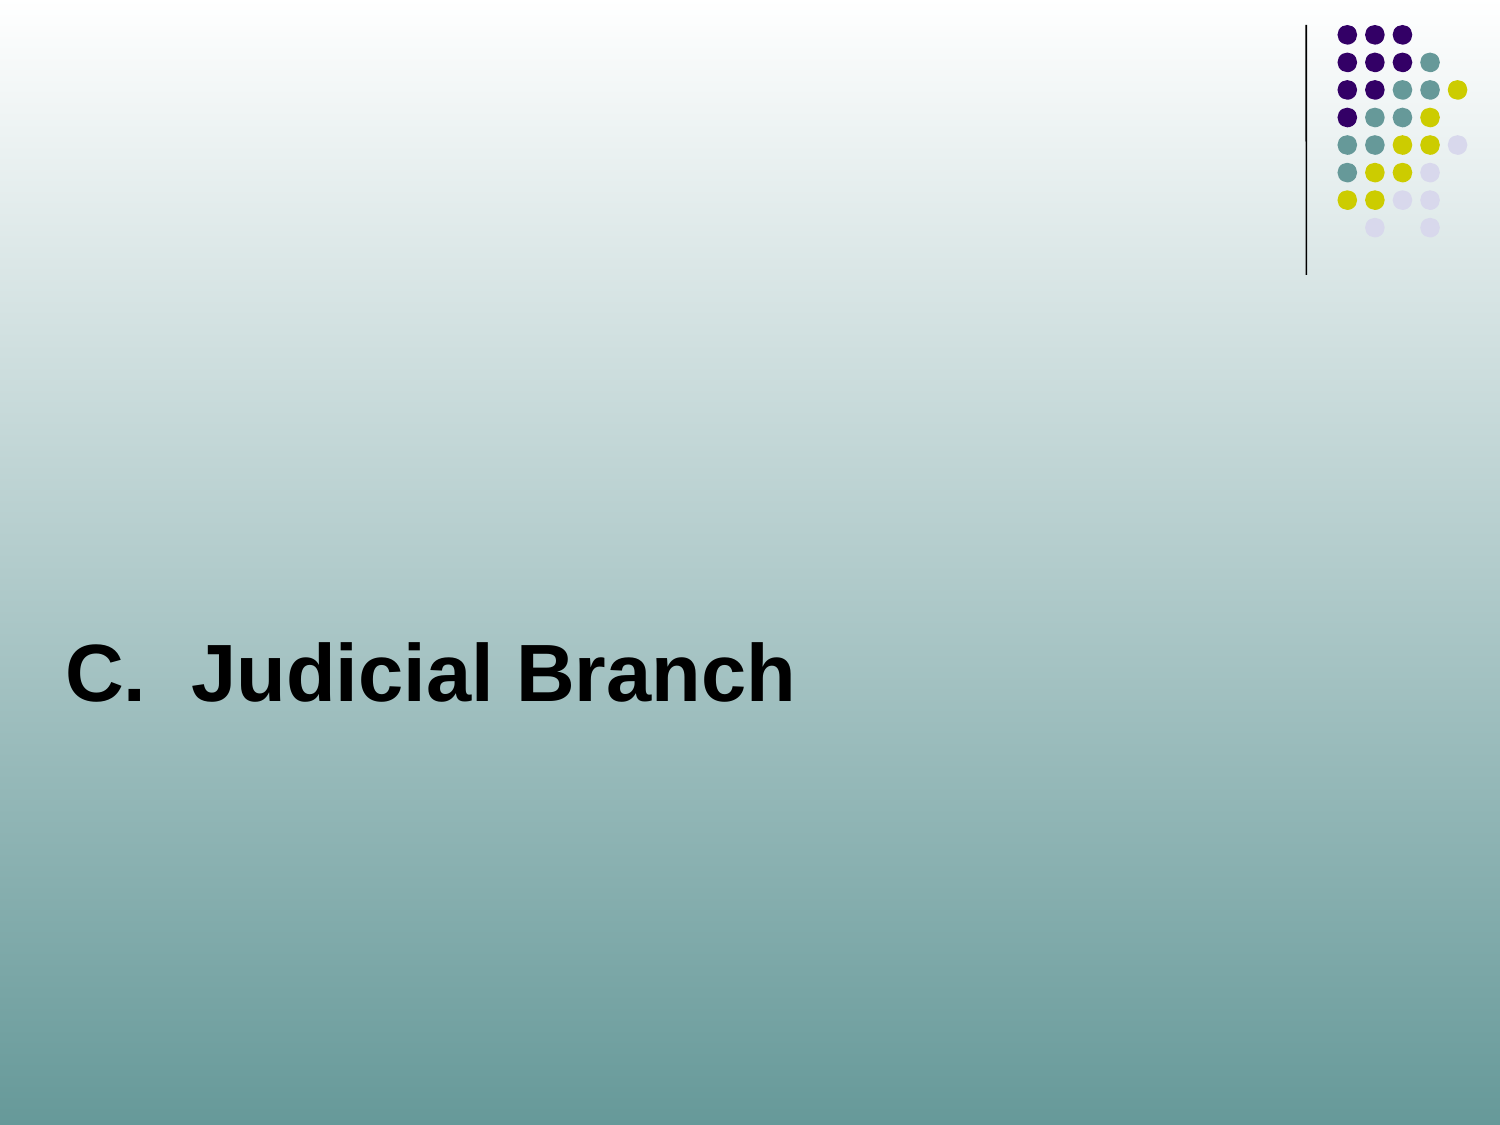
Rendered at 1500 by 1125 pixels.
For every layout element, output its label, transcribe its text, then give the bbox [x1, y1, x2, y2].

title C. Judicial Branch [50, 512, 1288, 725]
